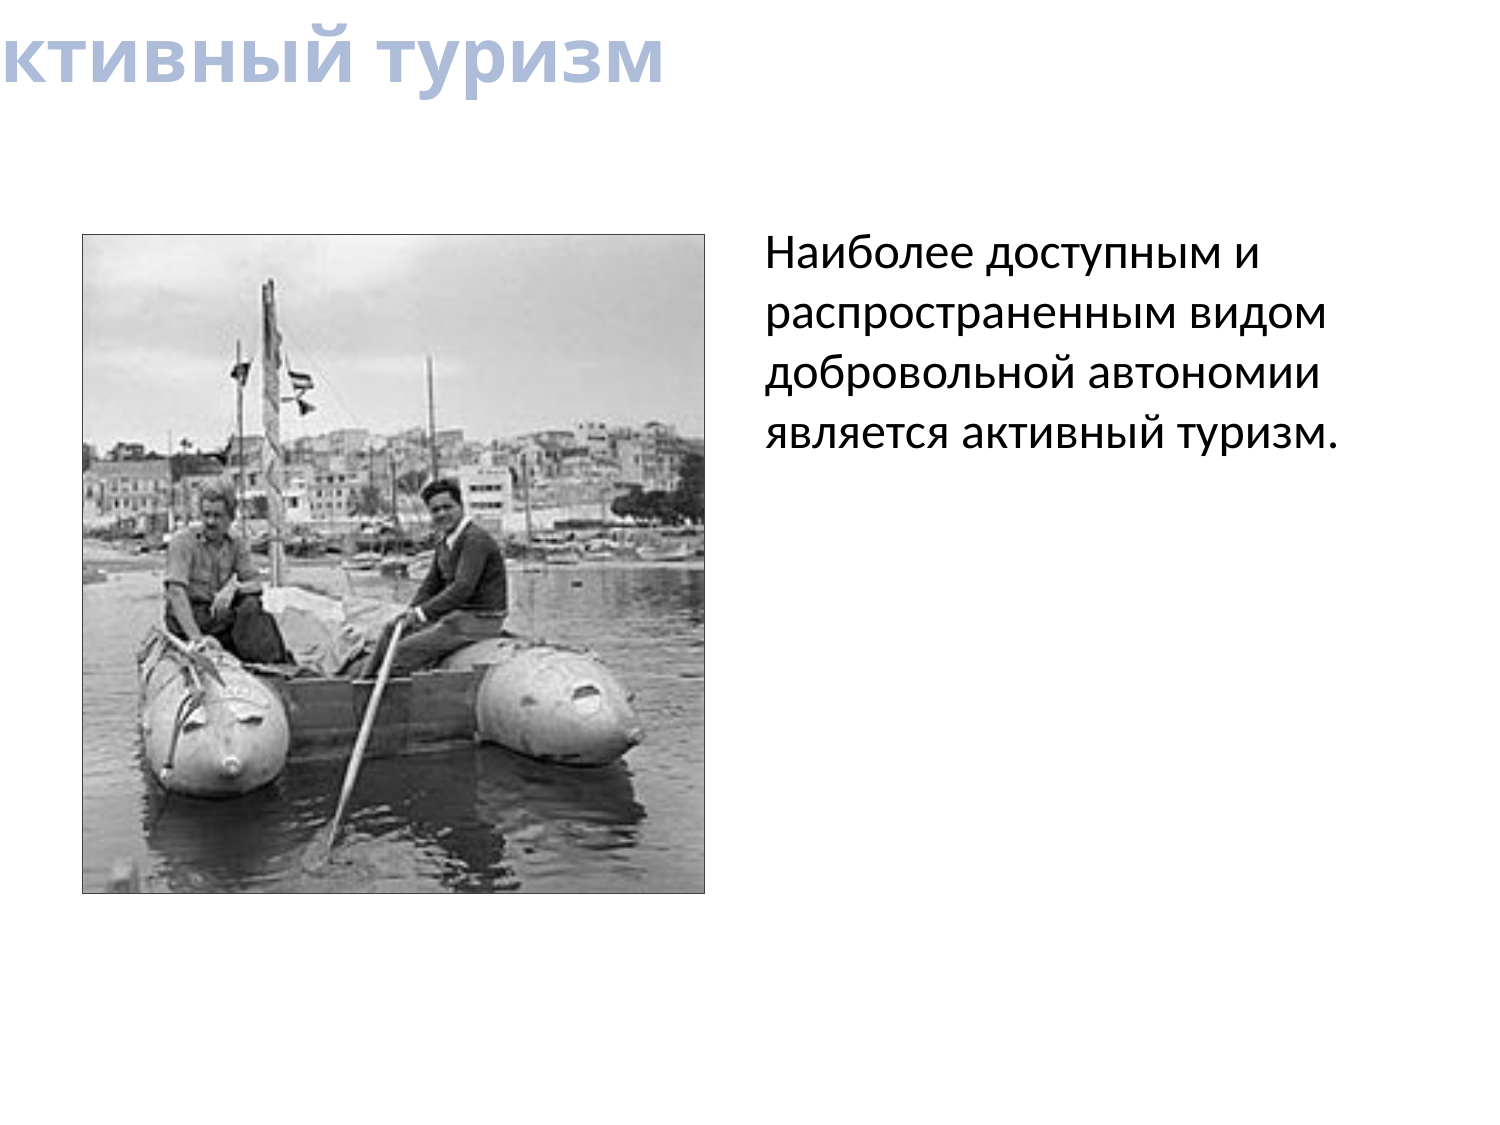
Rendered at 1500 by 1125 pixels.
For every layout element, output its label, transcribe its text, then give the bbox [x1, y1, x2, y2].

picture [81, 234, 705, 894]
text_box Наиболее доступным и распространенным видом добровольной автономии является активный туризм. [749, 210, 1500, 466]
text_box Активный туризм [0, 0, 683, 105]
